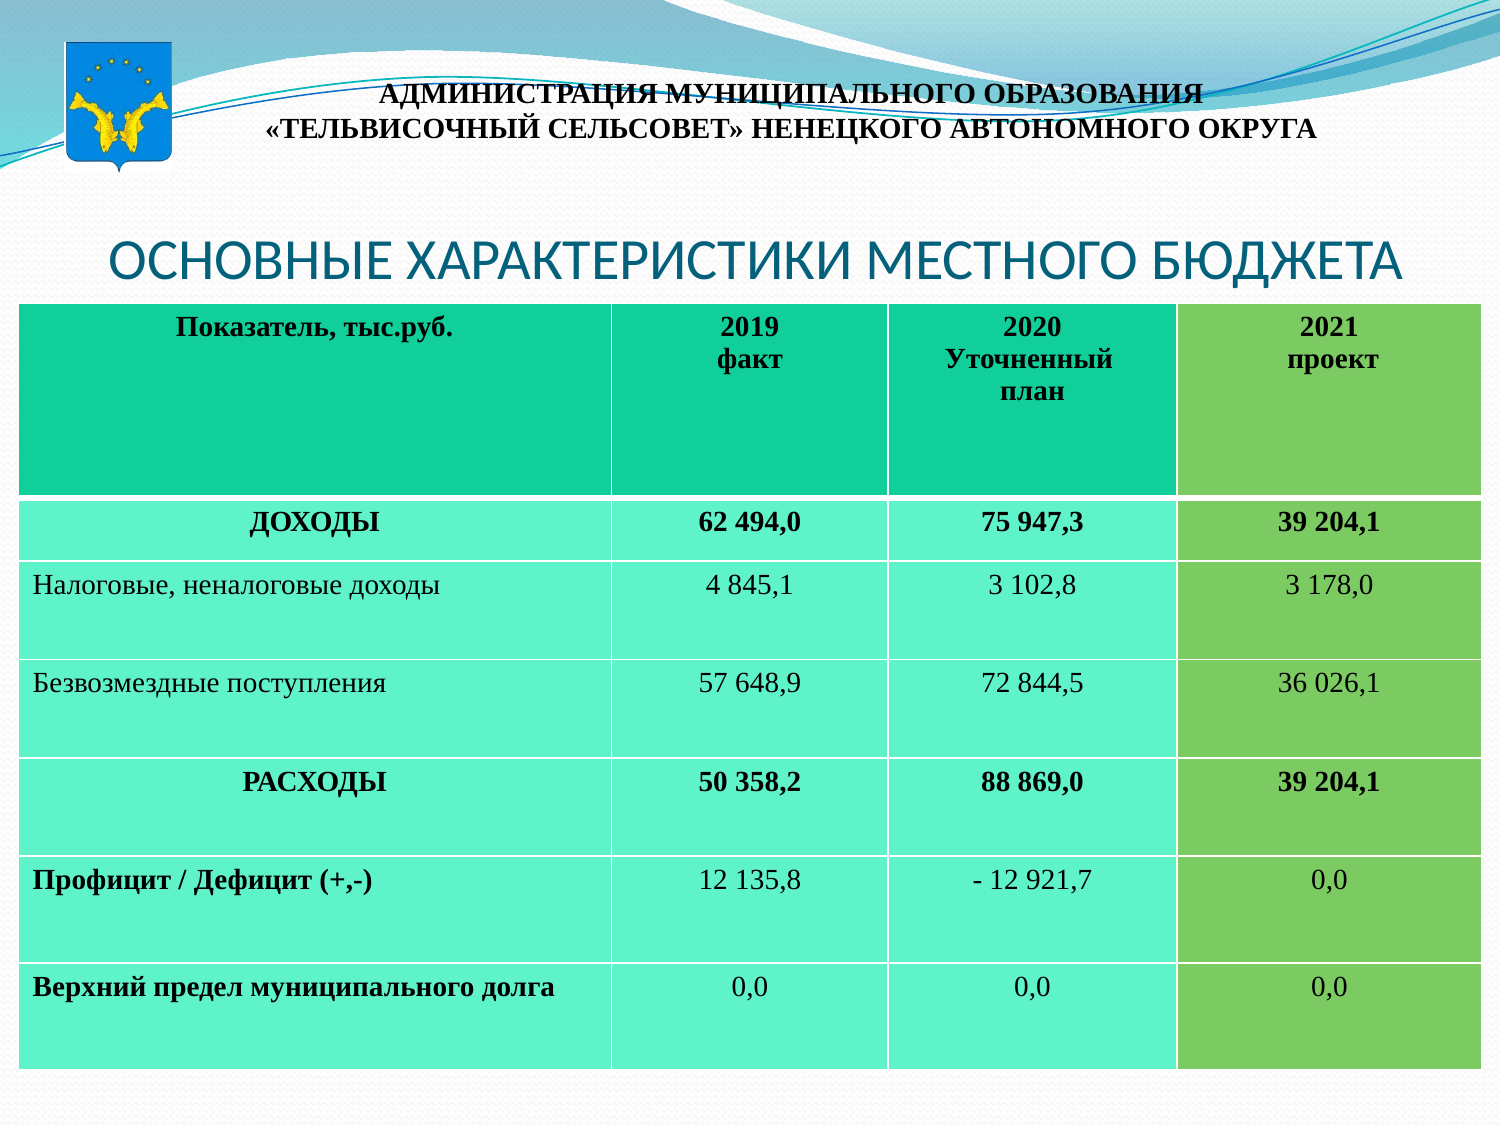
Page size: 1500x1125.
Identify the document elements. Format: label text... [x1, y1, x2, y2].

table_cell 0,0 [1178, 964, 1481, 1069]
table_cell ДОХОДЫ [19, 501, 611, 560]
table_header 2021 проект [1178, 304, 1481, 495]
table_cell 3 178,0 [1178, 562, 1481, 659]
table_cell 0,0 [1178, 857, 1481, 962]
text_box АДМИНИСТРАЦИЯ МУНИЦИПАЛЬНОГО ОБРАЗОВАНИЯ «ТЕЛЬВИСОЧНЫЙ СЕЛЬСОВЕТ» НЕНЕЦКОГО АВТОНОМНОГО ОКРУГА [206, 66, 1376, 152]
table_cell Налоговые, неналоговые доходы [19, 562, 611, 659]
table_cell РАСХОДЫ [19, 759, 611, 855]
table_cell - 12 921,7 [889, 857, 1176, 962]
table_cell 75 947,3 [889, 501, 1176, 560]
table_cell 4 845,1 [612, 562, 887, 659]
table_cell 39 204,1 [1178, 501, 1481, 560]
table_cell 12 135,8 [612, 857, 887, 962]
table_cell Безвозмездные поступления [19, 660, 611, 757]
table_cell 72 844,5 [889, 660, 1176, 757]
table_cell 36 026,1 [1178, 660, 1481, 757]
table_cell 0,0 [889, 964, 1176, 1069]
table_cell 50 358,2 [612, 759, 887, 855]
table_header 2019 факт [612, 304, 887, 495]
table_cell 3 102,8 [889, 562, 1176, 659]
table_cell 39 204,1 [1178, 759, 1481, 855]
table_header 2020 Уточненный план [889, 304, 1176, 495]
table_cell Профицит / Дефицит (+,-) [19, 857, 611, 962]
title ОСНОВНЫЕ ХАРАКТЕРИСТИКИ МЕСТНОГО БЮДЖЕТА [75, 184, 1438, 291]
table_cell 88 869,0 [889, 759, 1176, 855]
table_cell 57 648,9 [612, 660, 887, 757]
table_cell 0,0 [612, 964, 887, 1069]
picture [64, 42, 172, 173]
table_cell 62 494,0 [612, 501, 887, 560]
table_cell Верхний предел муниципального долга [19, 964, 611, 1069]
table_header Показатель, тыс.руб. [19, 304, 611, 495]
